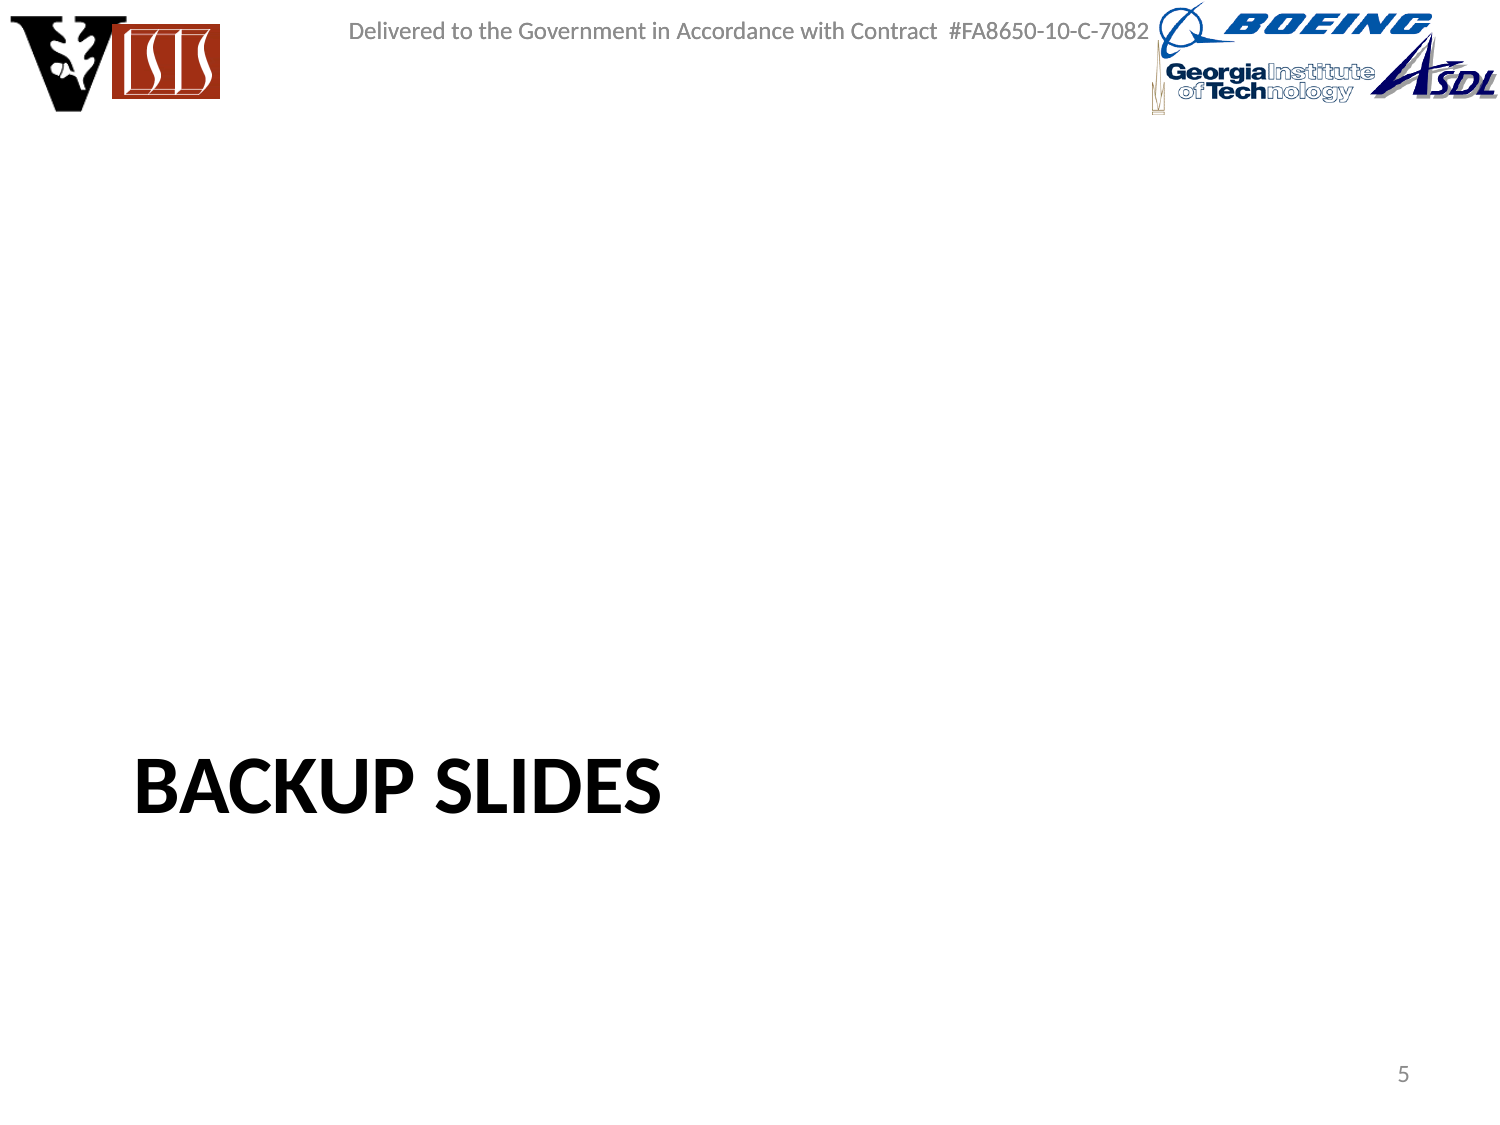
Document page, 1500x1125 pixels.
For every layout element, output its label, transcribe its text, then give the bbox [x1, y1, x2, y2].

title BACKUP SLIDES [118, 722, 1394, 947]
picture [10, 16, 220, 112]
picture [1152, 0, 1500, 115]
slide_number 5 [1074, 1042, 1425, 1103]
